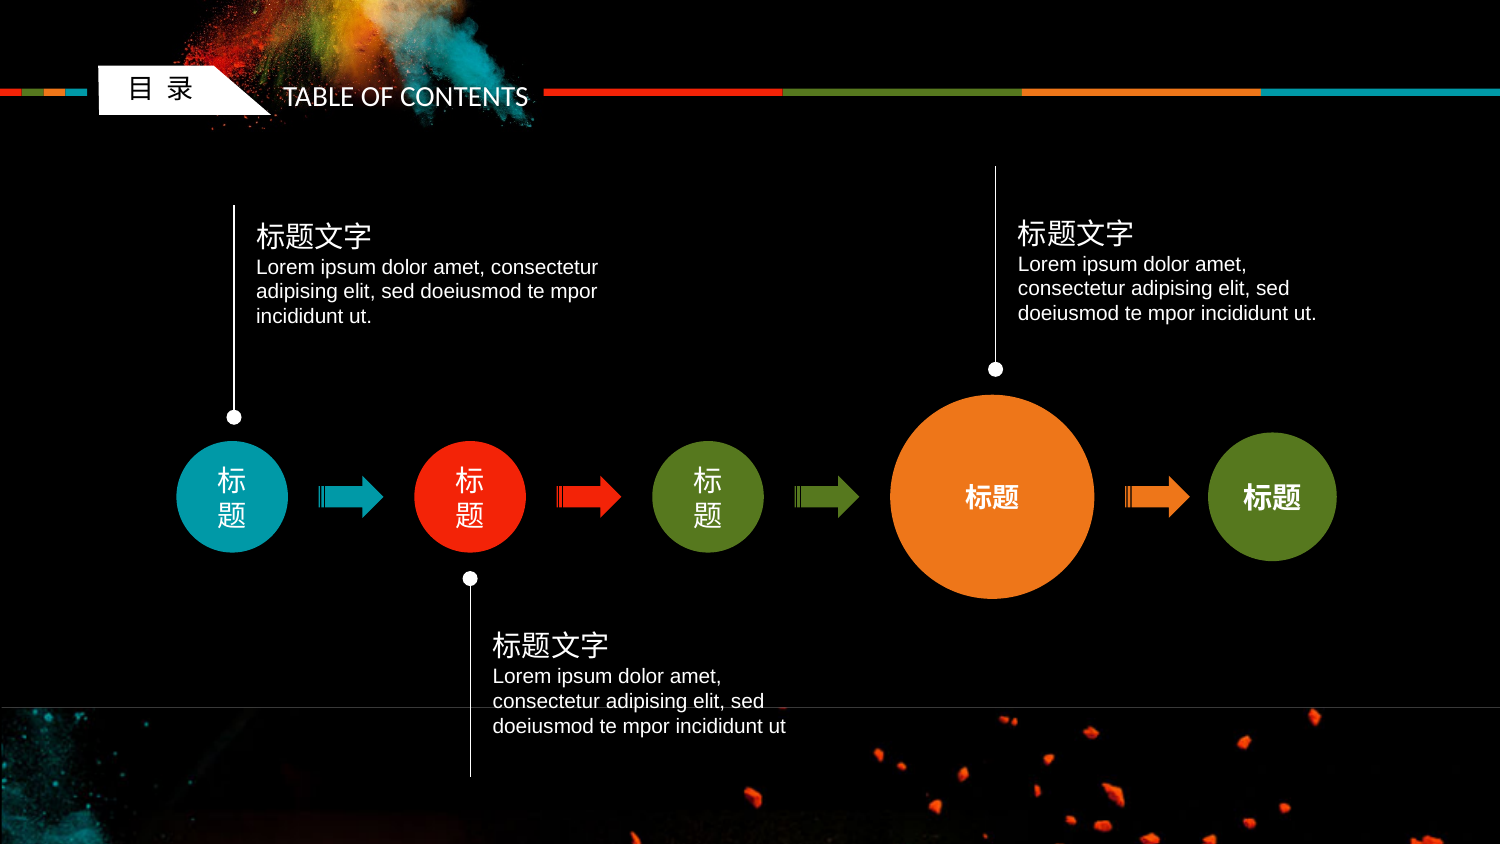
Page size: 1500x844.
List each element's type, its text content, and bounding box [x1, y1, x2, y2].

text_box [1124, 473, 1192, 521]
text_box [226, 204, 622, 425]
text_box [462, 571, 835, 777]
text_box 标题 [413, 439, 527, 554]
text_box 标题 [889, 393, 1096, 600]
text_box 标题 [651, 439, 765, 554]
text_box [0, 0, 1500, 203]
picture [1, 706, 1500, 844]
text_box [556, 473, 623, 521]
text_box [793, 473, 861, 521]
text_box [988, 165, 1337, 377]
text_box 标题 [175, 439, 289, 554]
text_box 标题 [1207, 431, 1338, 563]
text_box [318, 473, 385, 521]
